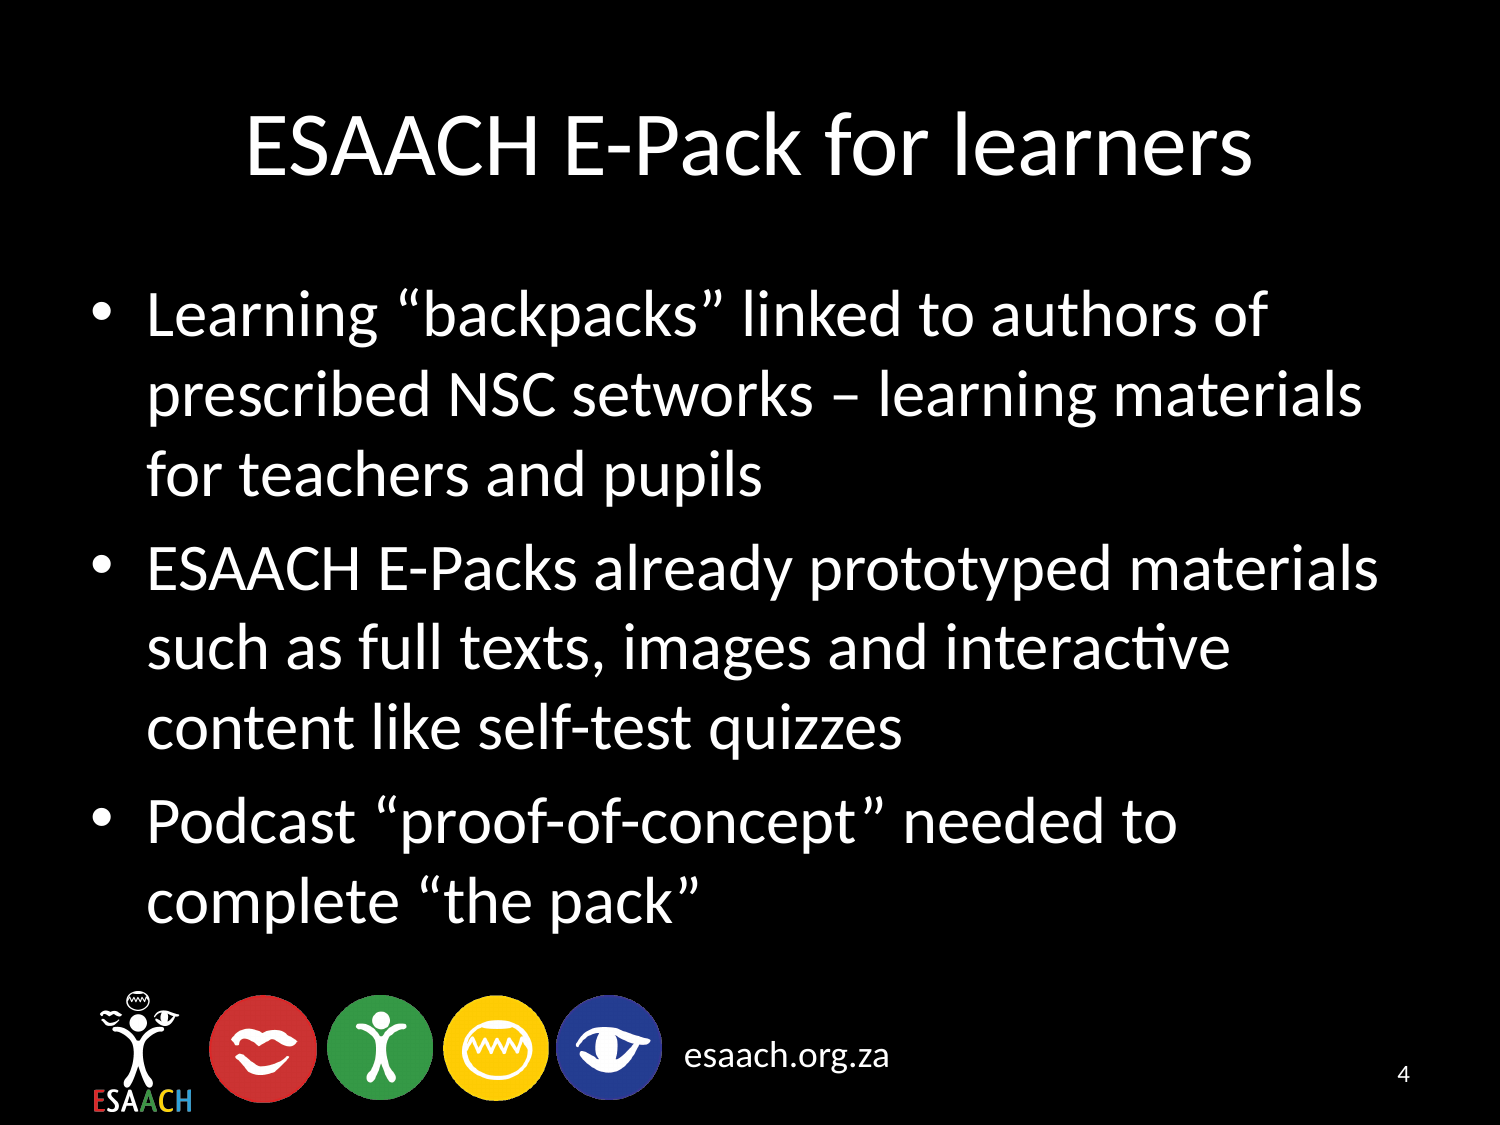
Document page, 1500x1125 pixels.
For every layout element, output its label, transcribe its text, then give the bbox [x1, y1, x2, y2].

picture [443, 1005, 549, 1101]
slide_number 4 [1074, 1042, 1425, 1103]
picture [556, 1005, 662, 1100]
picture [94, 1005, 191, 1112]
picture [209, 1005, 317, 1103]
list Learning “backpacks” linked to authors of prescribed NSC setworks – learning materials for teachers and pupils ESAACH E-Packs already prototyped materials such as full texts, images and interactive content like self-test quizzes Podcast “proof-of-concept” needed to complete “the pack” [75, 262, 1425, 1005]
picture [327, 1005, 433, 1100]
title ESAACH E-Pack for learners [75, 45, 1425, 233]
